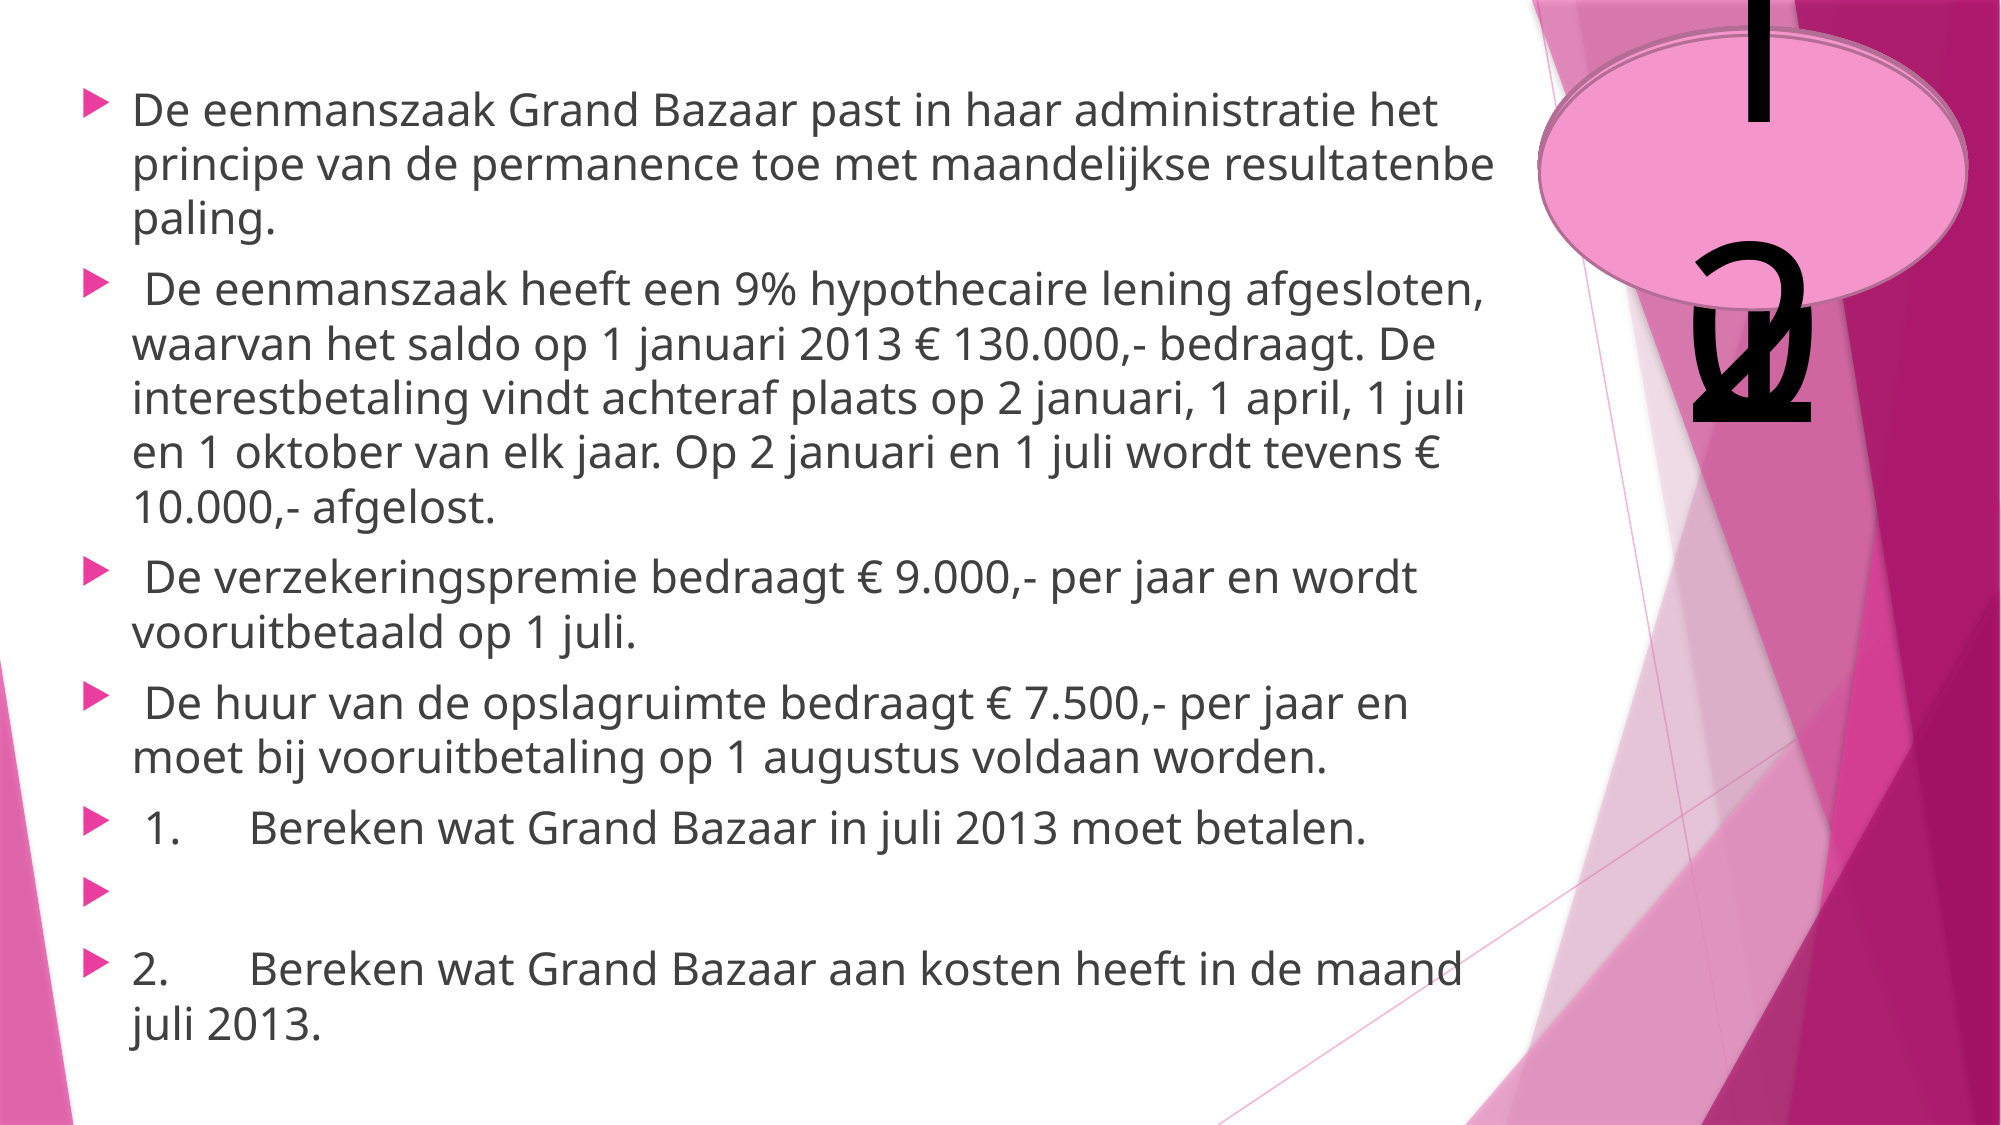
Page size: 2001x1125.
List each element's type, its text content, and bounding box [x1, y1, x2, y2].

text_box 11 [1538, 27, 1968, 158]
text_box 12 [1537, 33, 1969, 312]
list De eenmanszaak Grand Bazaar past in haar administratie het principe van de permanence toe met maandelijkse resulta­tenbe­paling. De eenmanszaak heeft een 9% hypothecaire lening afge­sloten, waarvan het saldo op 1 januari 2013 € 130.000,- bedraagt. De interest­be­taling vindt achteraf plaats op 2 januari, 1 april, 1 juli en 1 oktober van elk jaar. Op 2 januari en 1 juli wordt tevens € 10.000,- afgelost. De verzekeringspremie bedraagt € 9.000,- per jaar en wordt vooruitbe­taald op 1 juli. De huur van de opslagruimte bedraagt € 7.500,- per jaar en moet bij vooruitbetaling op 1 augustus voldaan worden. 1. Bereken wat Grand Bazaar in juli 2013 moet betalen. 2. Bereken wat Grand Bazaar aan kosten heeft in de maand juli 2013. [65, 73, 1524, 1060]
